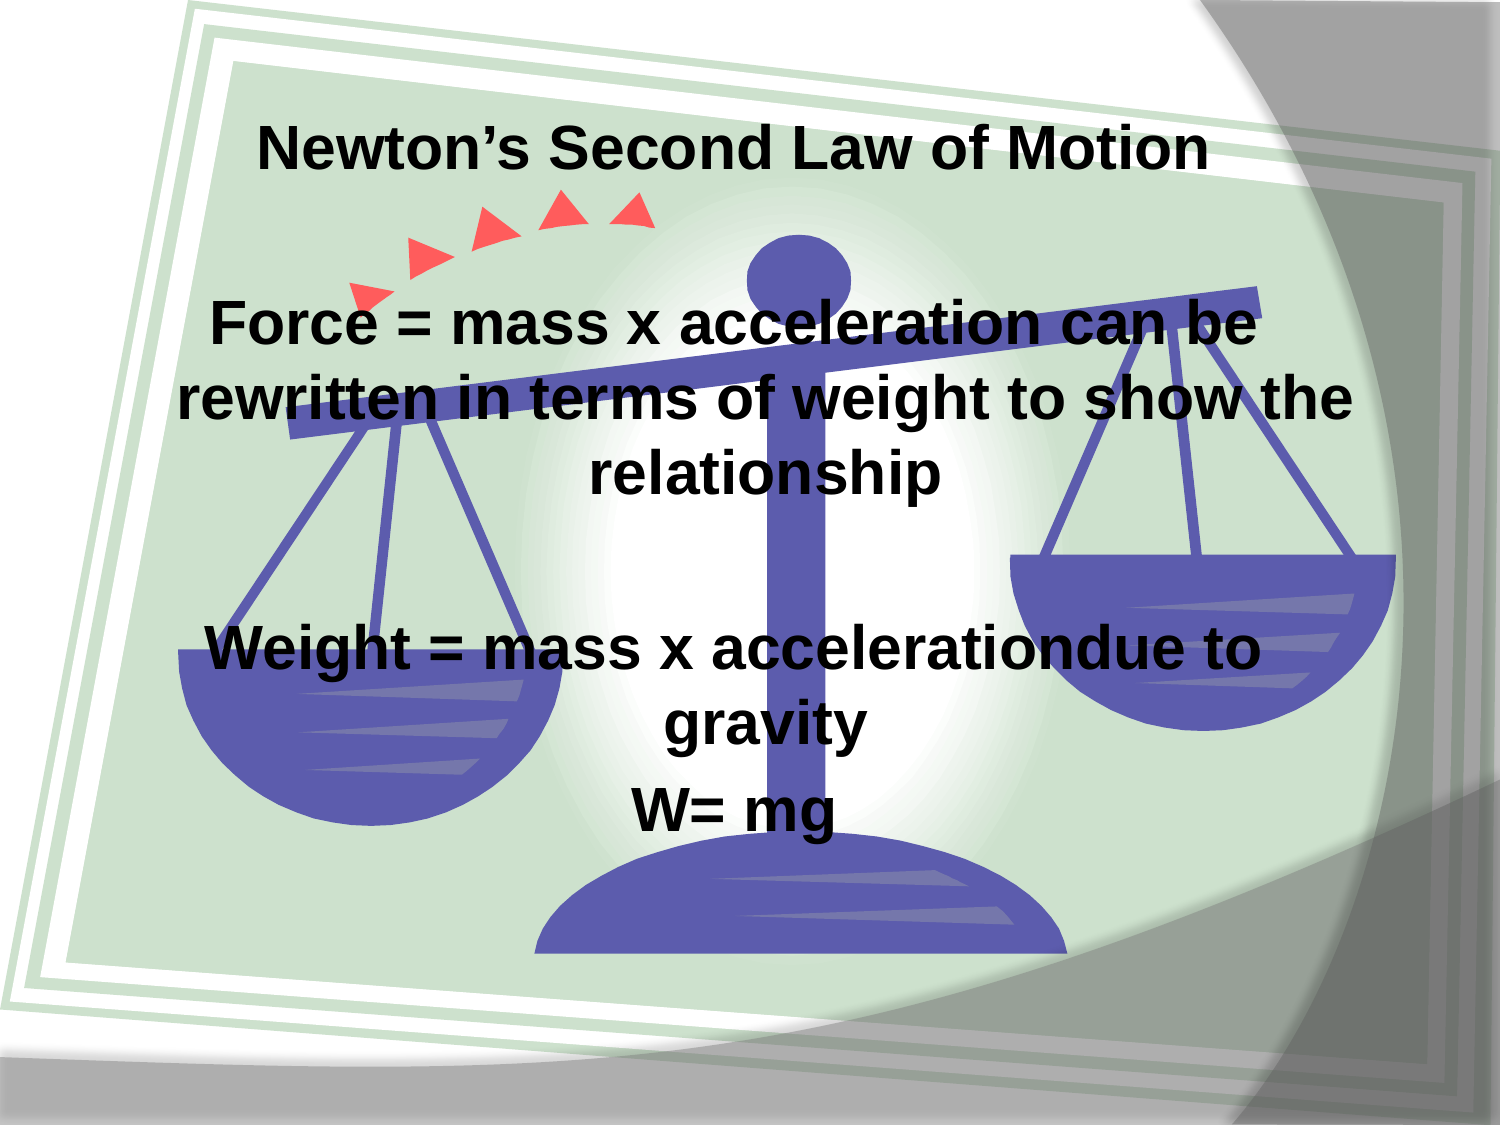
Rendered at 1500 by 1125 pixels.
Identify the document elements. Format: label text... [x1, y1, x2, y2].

list Newton’s Second Law of Motion Force = mass x acceleration can be rewritten in terms of weight to show the relationship Weight = mass x accelerationdue to gravity W= mg [75, 99, 1388, 1005]
